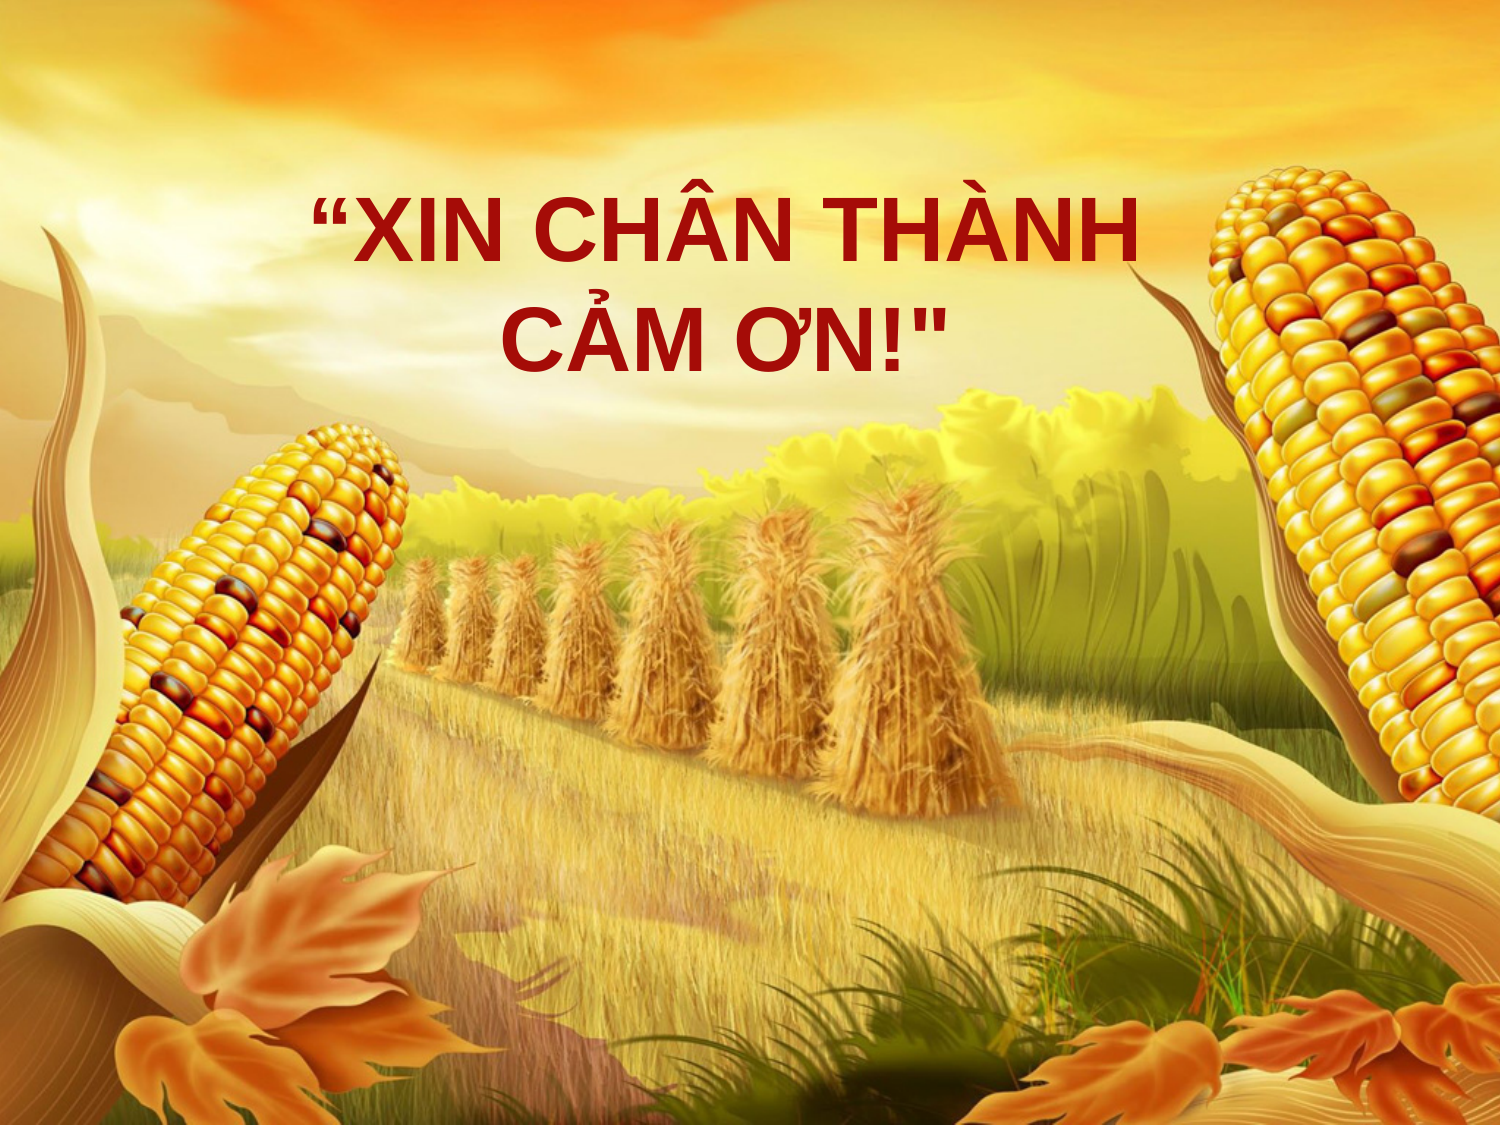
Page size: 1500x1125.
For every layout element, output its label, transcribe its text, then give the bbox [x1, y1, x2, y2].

picture [0, 0, 1500, 1125]
text_box “XIN CHÂN THÀNH CẢM ƠN!" [292, 162, 1159, 398]
